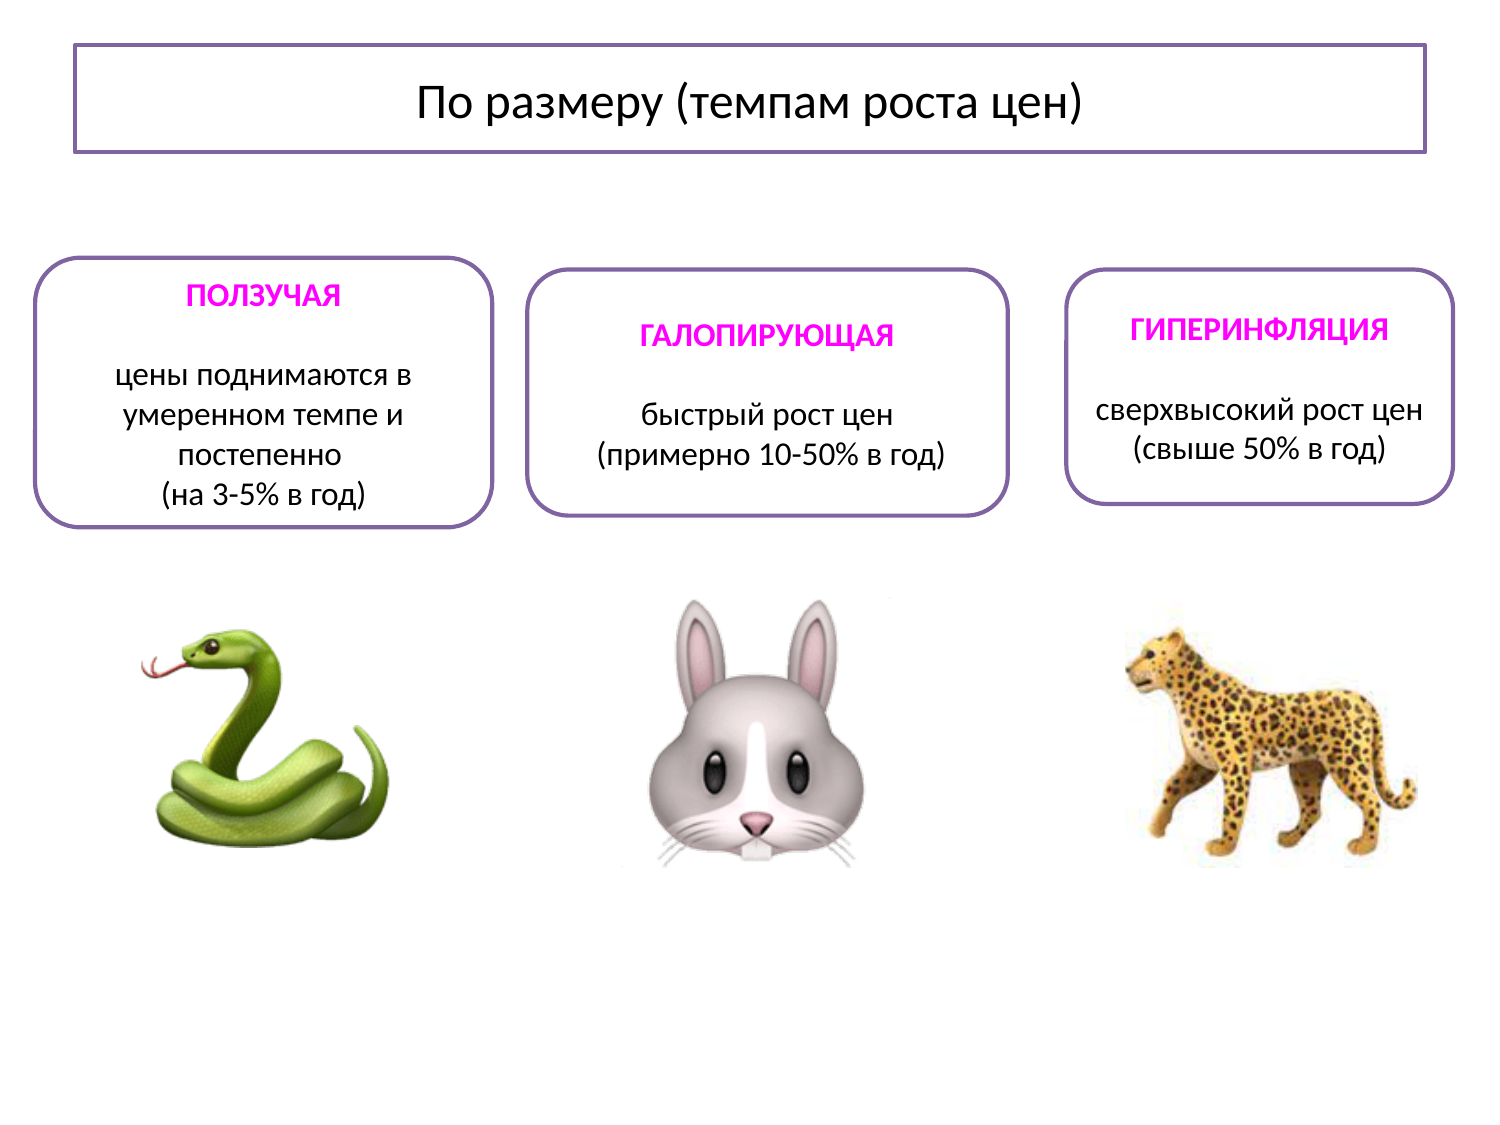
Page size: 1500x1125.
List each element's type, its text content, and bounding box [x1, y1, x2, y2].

picture [620, 597, 891, 868]
text_box ПОЛЗУЧАЯ цены поднимаются в умеренном темпе и постепенно (на 3-5% в год) [32, 255, 495, 530]
text_box ГИПЕРИНФЛЯЦИЯ сверхвысокий рост цен (свыше 50% в год) [1064, 267, 1456, 507]
picture [140, 597, 391, 848]
text_box ГАЛОПИРУЮЩАЯ быстрый рост цен (примерно 10-50% в год) [525, 267, 1010, 518]
title По размеру (темпам роста цен) [73, 43, 1427, 154]
picture [1124, 573, 1419, 868]
